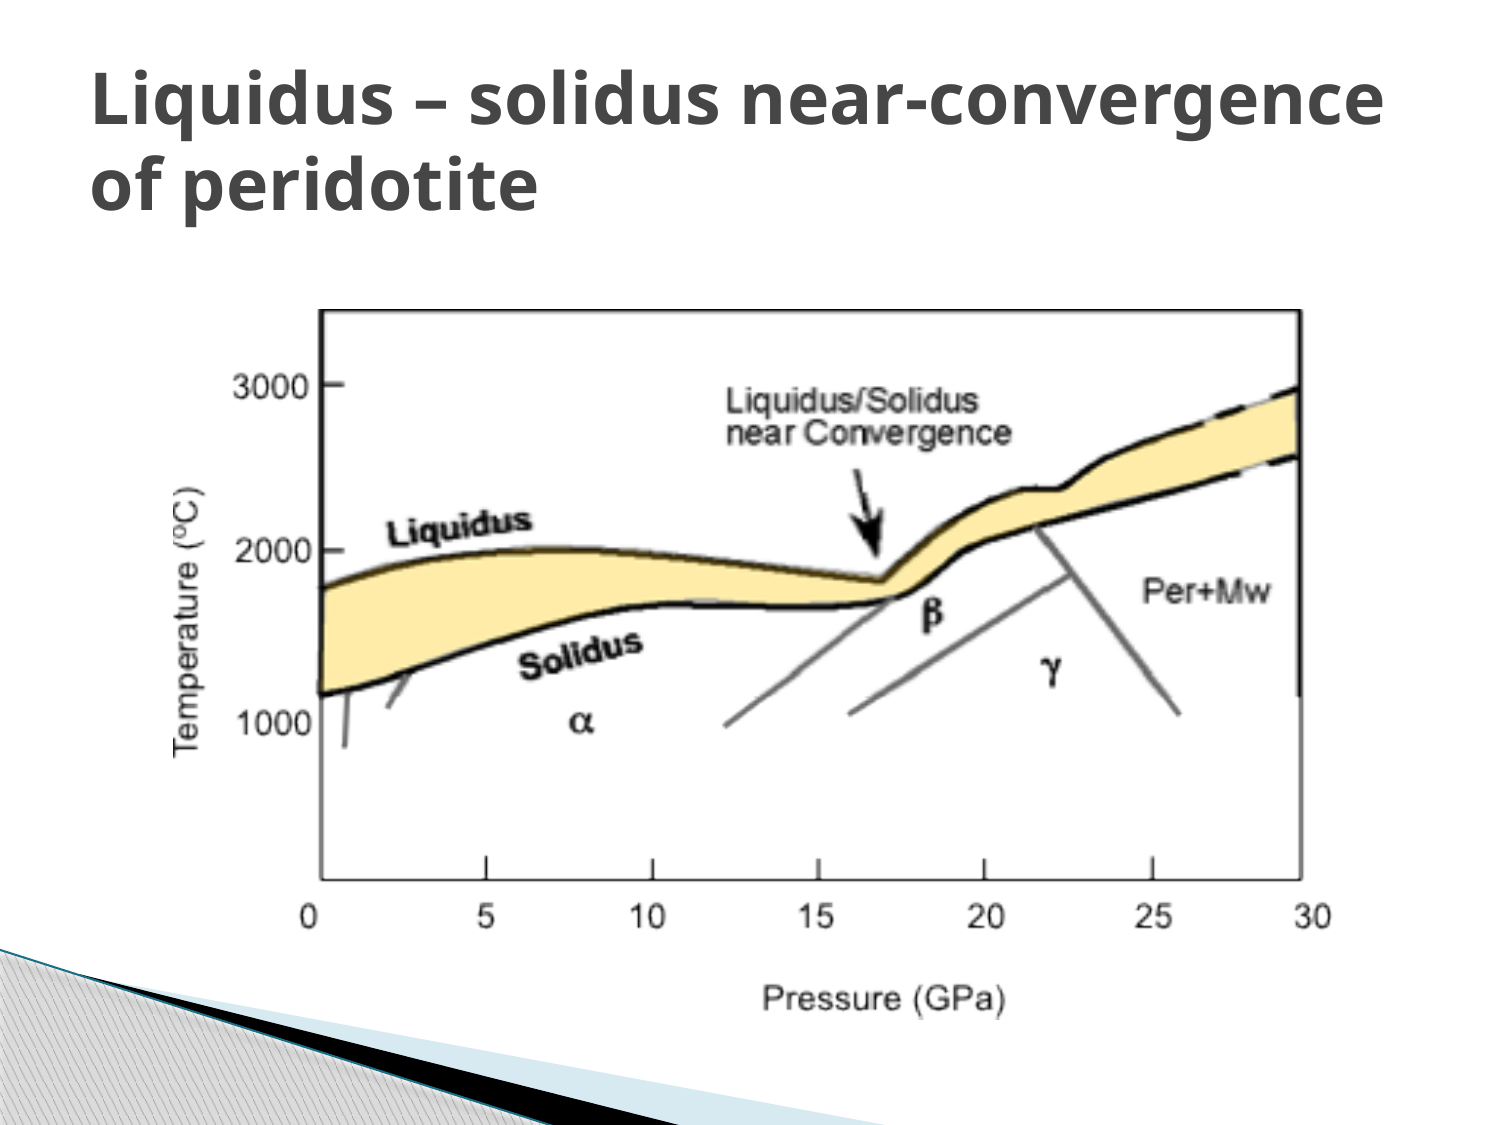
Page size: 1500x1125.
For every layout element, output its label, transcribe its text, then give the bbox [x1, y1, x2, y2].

picture [173, 309, 1340, 1020]
title Liquidus – solidus near-convergence of peridotite [75, 45, 1425, 233]
